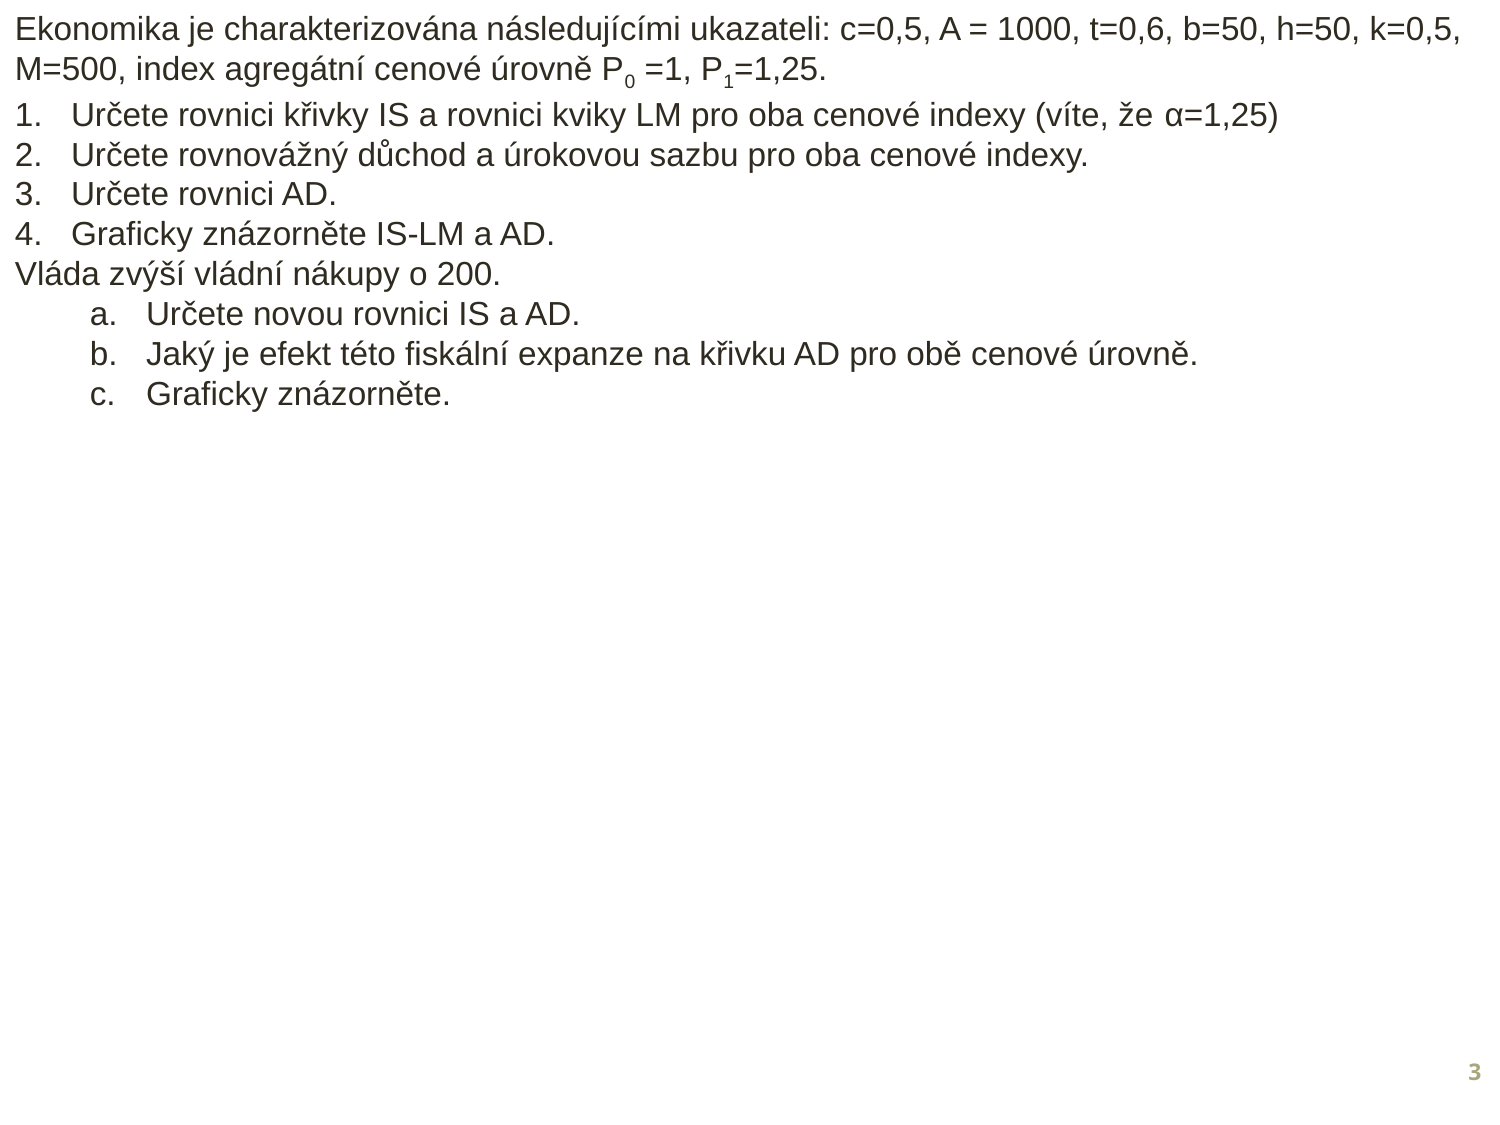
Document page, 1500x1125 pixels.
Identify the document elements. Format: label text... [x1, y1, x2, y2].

slide_number 3 [1308, 1042, 1497, 1103]
text_box Ekonomika je charakterizována následujícími ukazateli: c=0,5, A = 1000, t=0,6, b=50, h=50, k=0,5, M=500, index agregátní cenové úrovně P0 =1, P1=1,25. Určete rovnici křivky IS a rovnici kviky LM pro oba cenové indexy (víte, že α=1,25) Určete rovnovážný důchod a úrokovou sazbu pro oba cenové indexy. Určete rovnici AD. Graficky znázorněte IS-LM a AD. Vláda zvýší vládní nákupy o 200. Určete novou rovnici IS a AD. Jaký je efekt této fiskální expanze na křivku AD pro obě cenové úrovně. Graficky znázorněte. [0, 0, 1497, 420]
